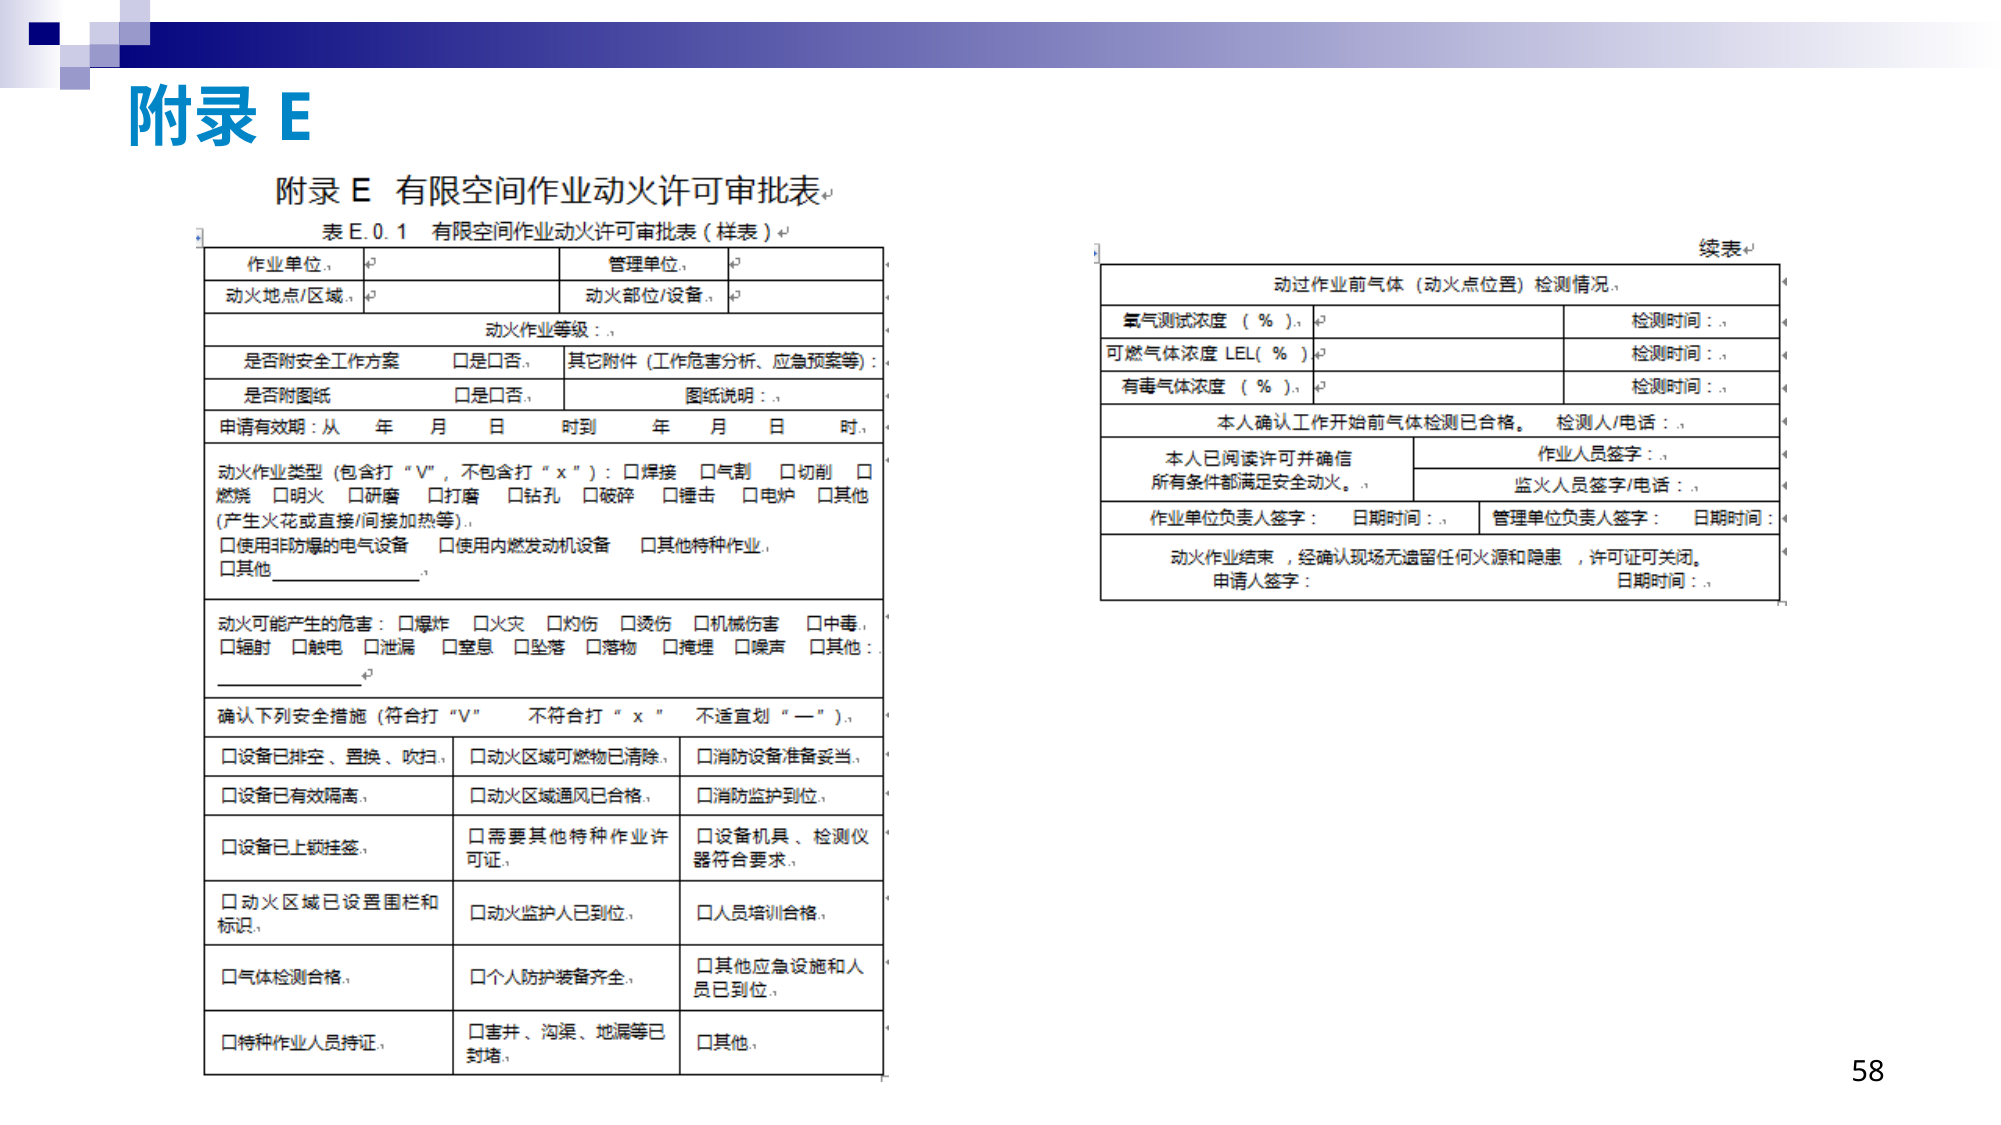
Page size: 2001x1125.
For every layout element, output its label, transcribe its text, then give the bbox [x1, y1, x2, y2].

slide_number 58 [1433, 1025, 1900, 1100]
title 附录E [102, 66, 339, 162]
picture [1094, 231, 1787, 606]
picture [196, 172, 890, 1083]
